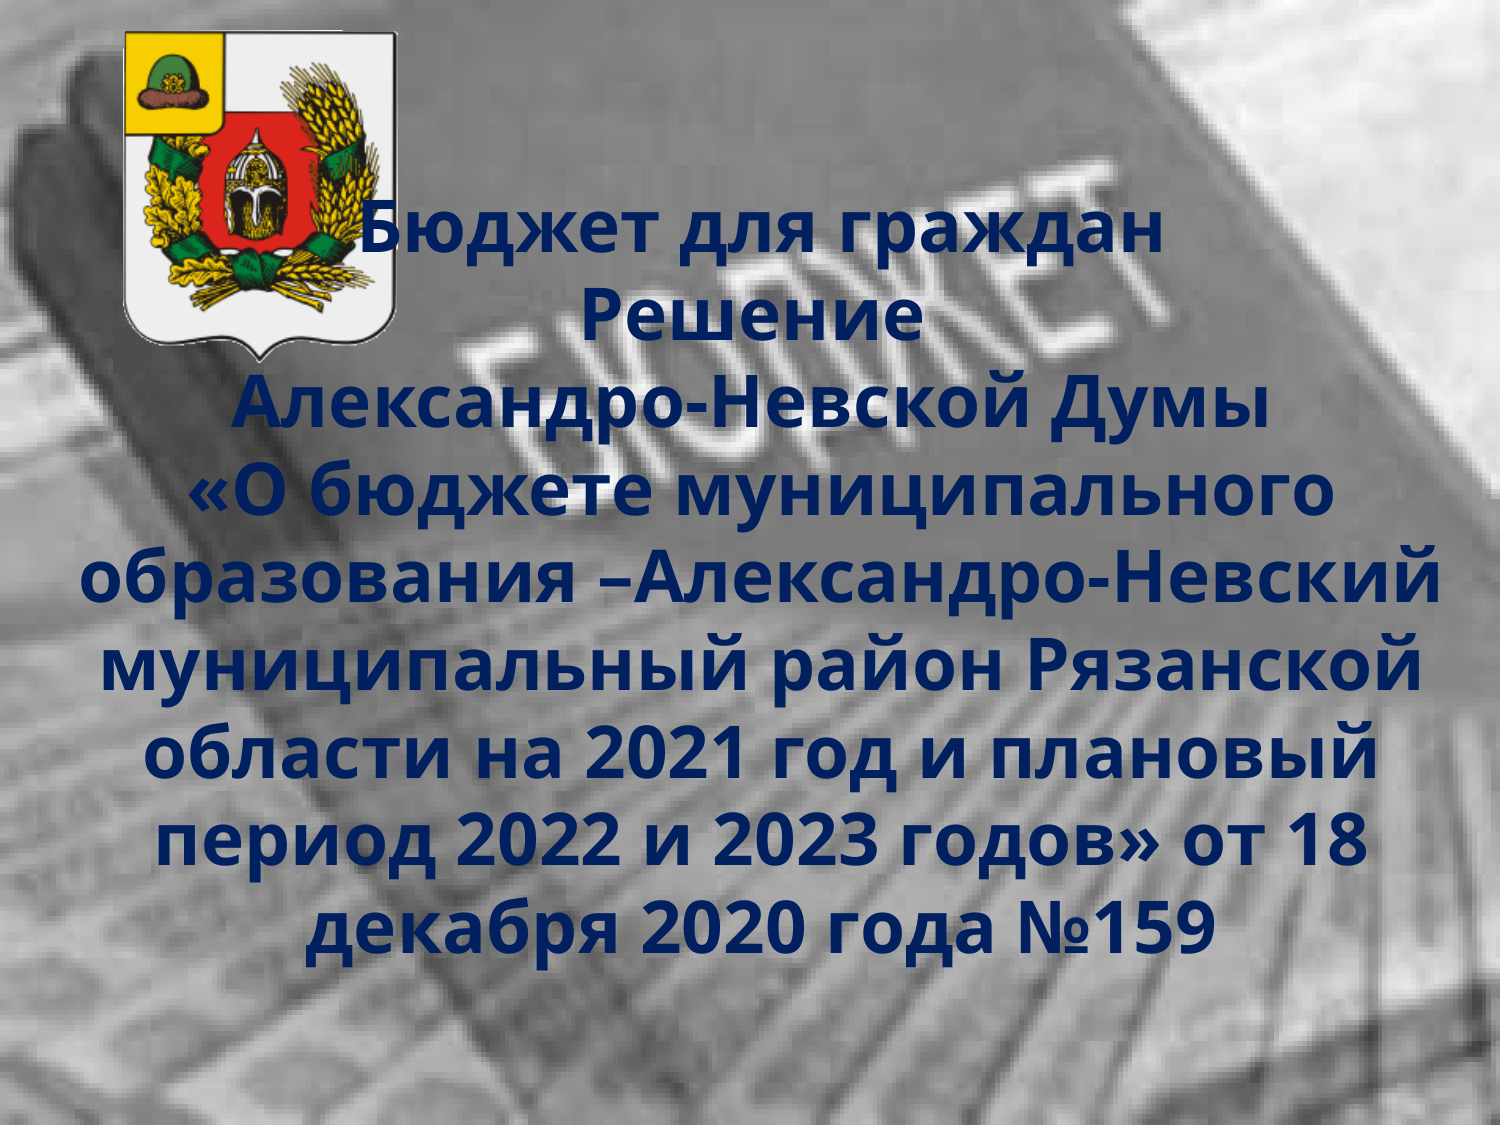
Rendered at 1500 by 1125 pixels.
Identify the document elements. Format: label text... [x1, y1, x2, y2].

text_box [0, 0, 1500, 1125]
text_box Бюджет для граждан Решение Александро-Невской Думы «О бюджете муниципального образования –Александро-Невский муниципальный район Рязанской области на 2021 год и плановый период 2022 и 2023 годов» от 18 декабря 2020 года №159 [41, 172, 1483, 976]
picture [123, 30, 398, 363]
